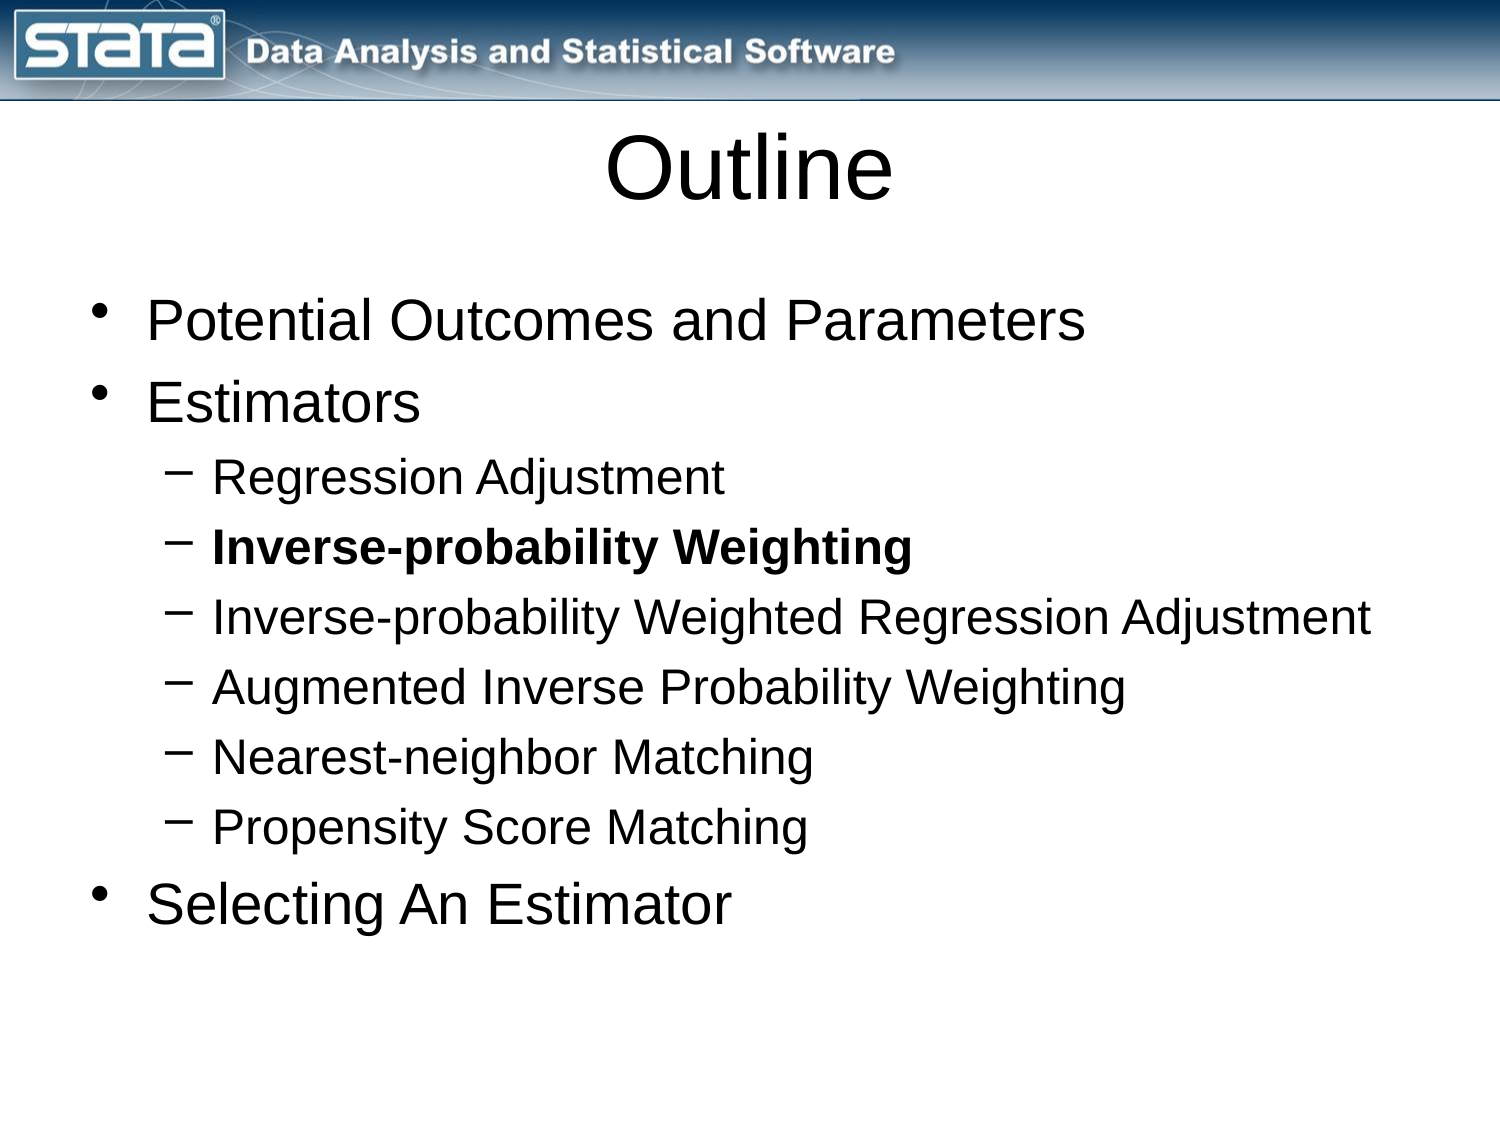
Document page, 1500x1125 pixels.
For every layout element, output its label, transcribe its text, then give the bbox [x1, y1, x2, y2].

list Potential Outcomes and Parameters Estimators Regression Adjustment Inverse-probability Weighting Inverse-probability Weighted Regression Adjustment Augmented Inverse Probability Weighting Nearest-neighbor Matching Propensity Score Matching Selecting An Estimator [75, 275, 1425, 1063]
title Outline [0, 108, 1500, 225]
picture [0, 0, 1500, 102]
